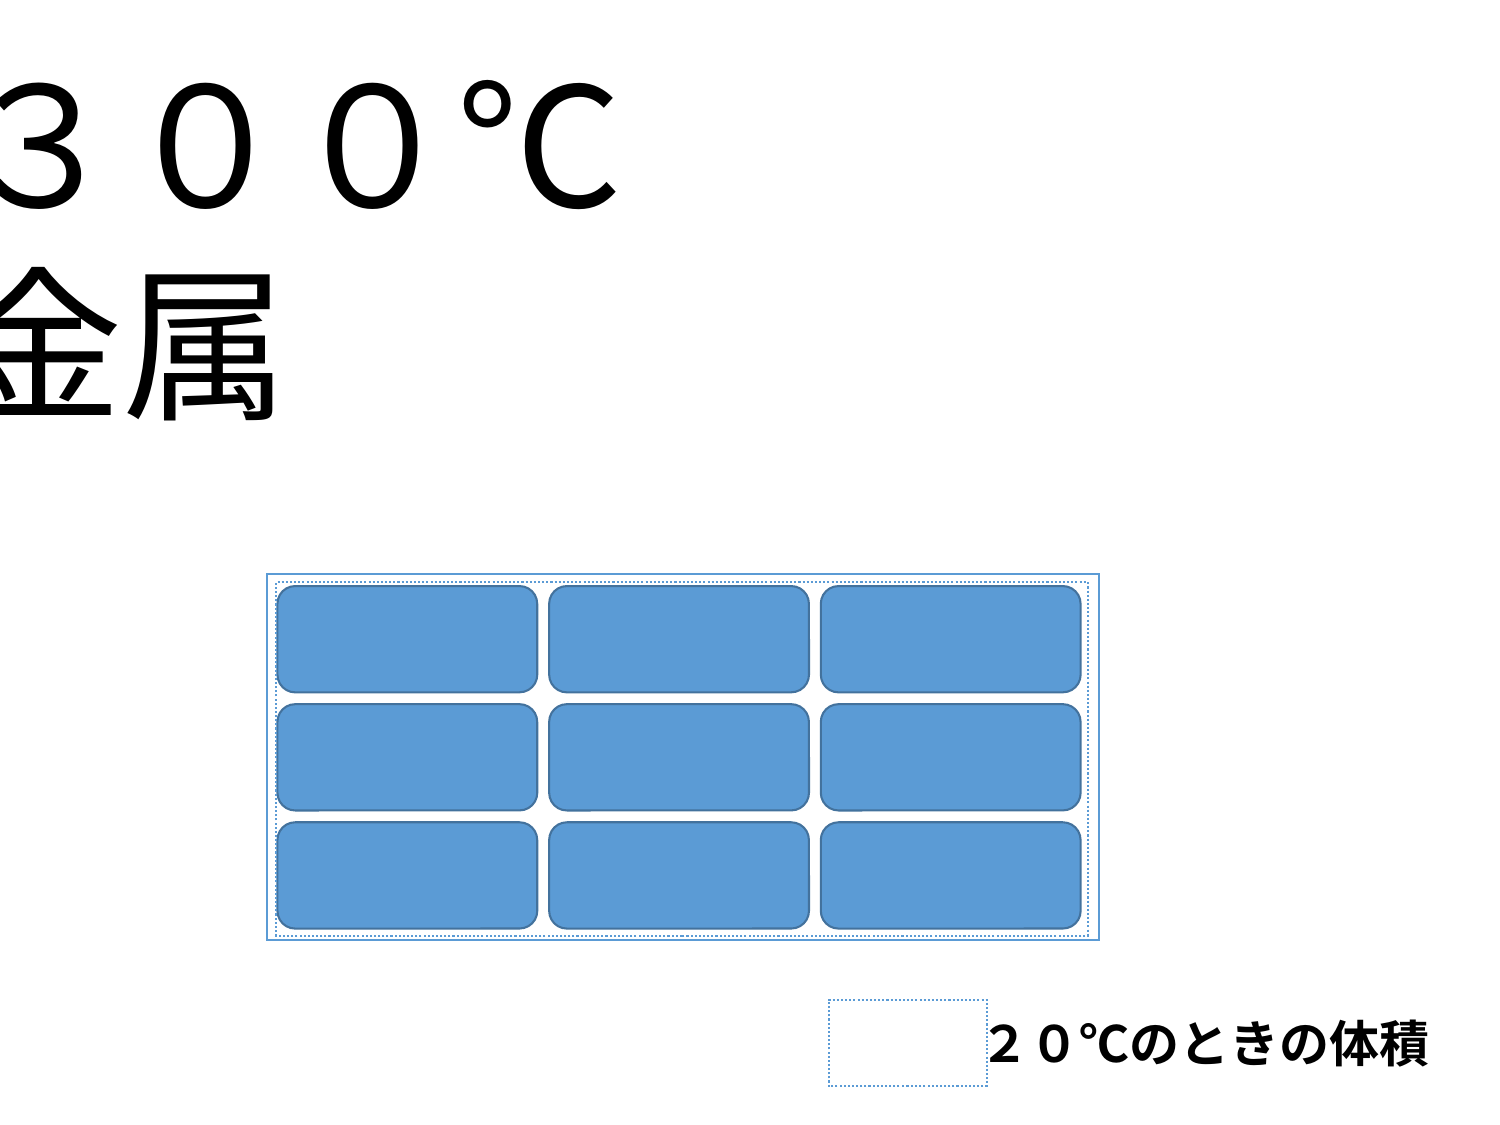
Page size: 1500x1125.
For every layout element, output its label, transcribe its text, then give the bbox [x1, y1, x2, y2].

text_box [266, 573, 1100, 941]
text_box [828, 999, 1422, 1087]
text_box [275, 581, 1089, 937]
text_box ３００℃ 金属 [0, 33, 638, 449]
